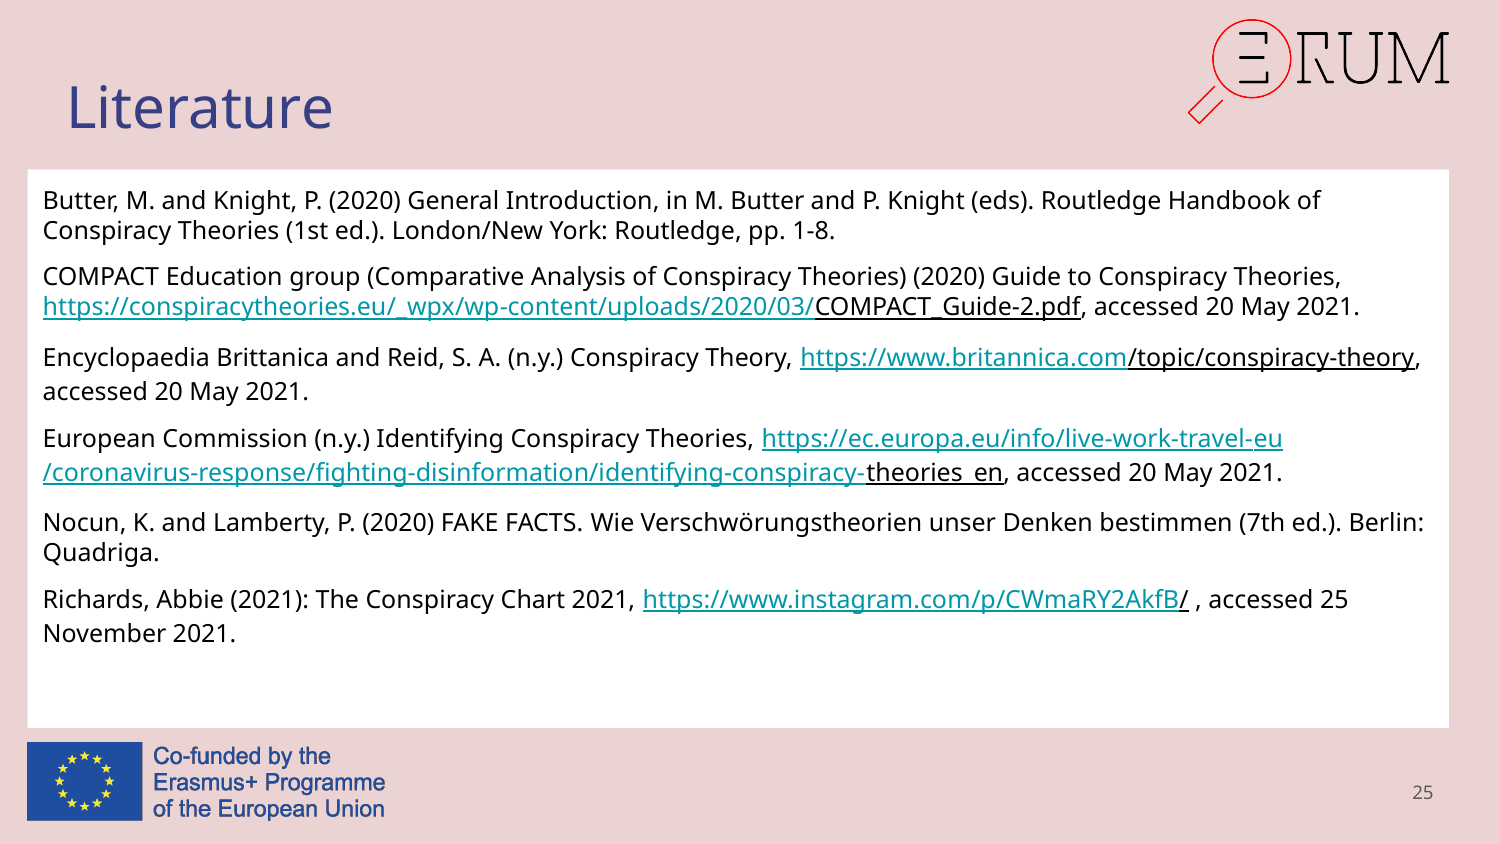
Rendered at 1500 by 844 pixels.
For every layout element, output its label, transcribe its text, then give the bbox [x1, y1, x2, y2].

slide_number 25 [1358, 761, 1449, 826]
title Literature [51, 55, 1168, 150]
picture [27, 742, 385, 821]
picture [1136, 0, 1500, 137]
list Butter, M. and Knight, P. (2020) General Introduction, in M. Butter and P. Knight (eds). Routledge Handbook of Conspiracy Theories (1st ed.). London/New York: Routledge, pp. 1-8. COMPACT Education group (Comparative Analysis of Conspiracy Theories) (2020) Guide to Conspiracy Theories, https://conspiracytheories.eu/_wpx/wp-content/uploads/2020/03/COMPACT_Guide-2.pdf, accessed 20 May 2021. Encyclopaedia Brittanica and Reid, S. A. (n.y.) Conspiracy Theory, https://www.britannica.com/topic/conspiracy-theory, accessed 20 May 2021. European Commission (n.y.) Identifying Conspiracy Theories, https://ec.europa.eu/info/live-work-travel-eu/coronavirus-response/fighting-disinformation/identifying-conspiracy-theories_en, accessed 20 May 2021. Nocun, K. and Lamberty, P. (2020) FAKE FACTS. Wie Verschwörungstheorien unser Denken bestimmen (7th ed.). Berlin: Quadriga. Richards, Abbie (2021): The Conspiracy Chart 2021, https://www.instagram.com/p/CWmaRY2AkfB/ , accessed 25 November 2021. [27, 169, 1449, 729]
